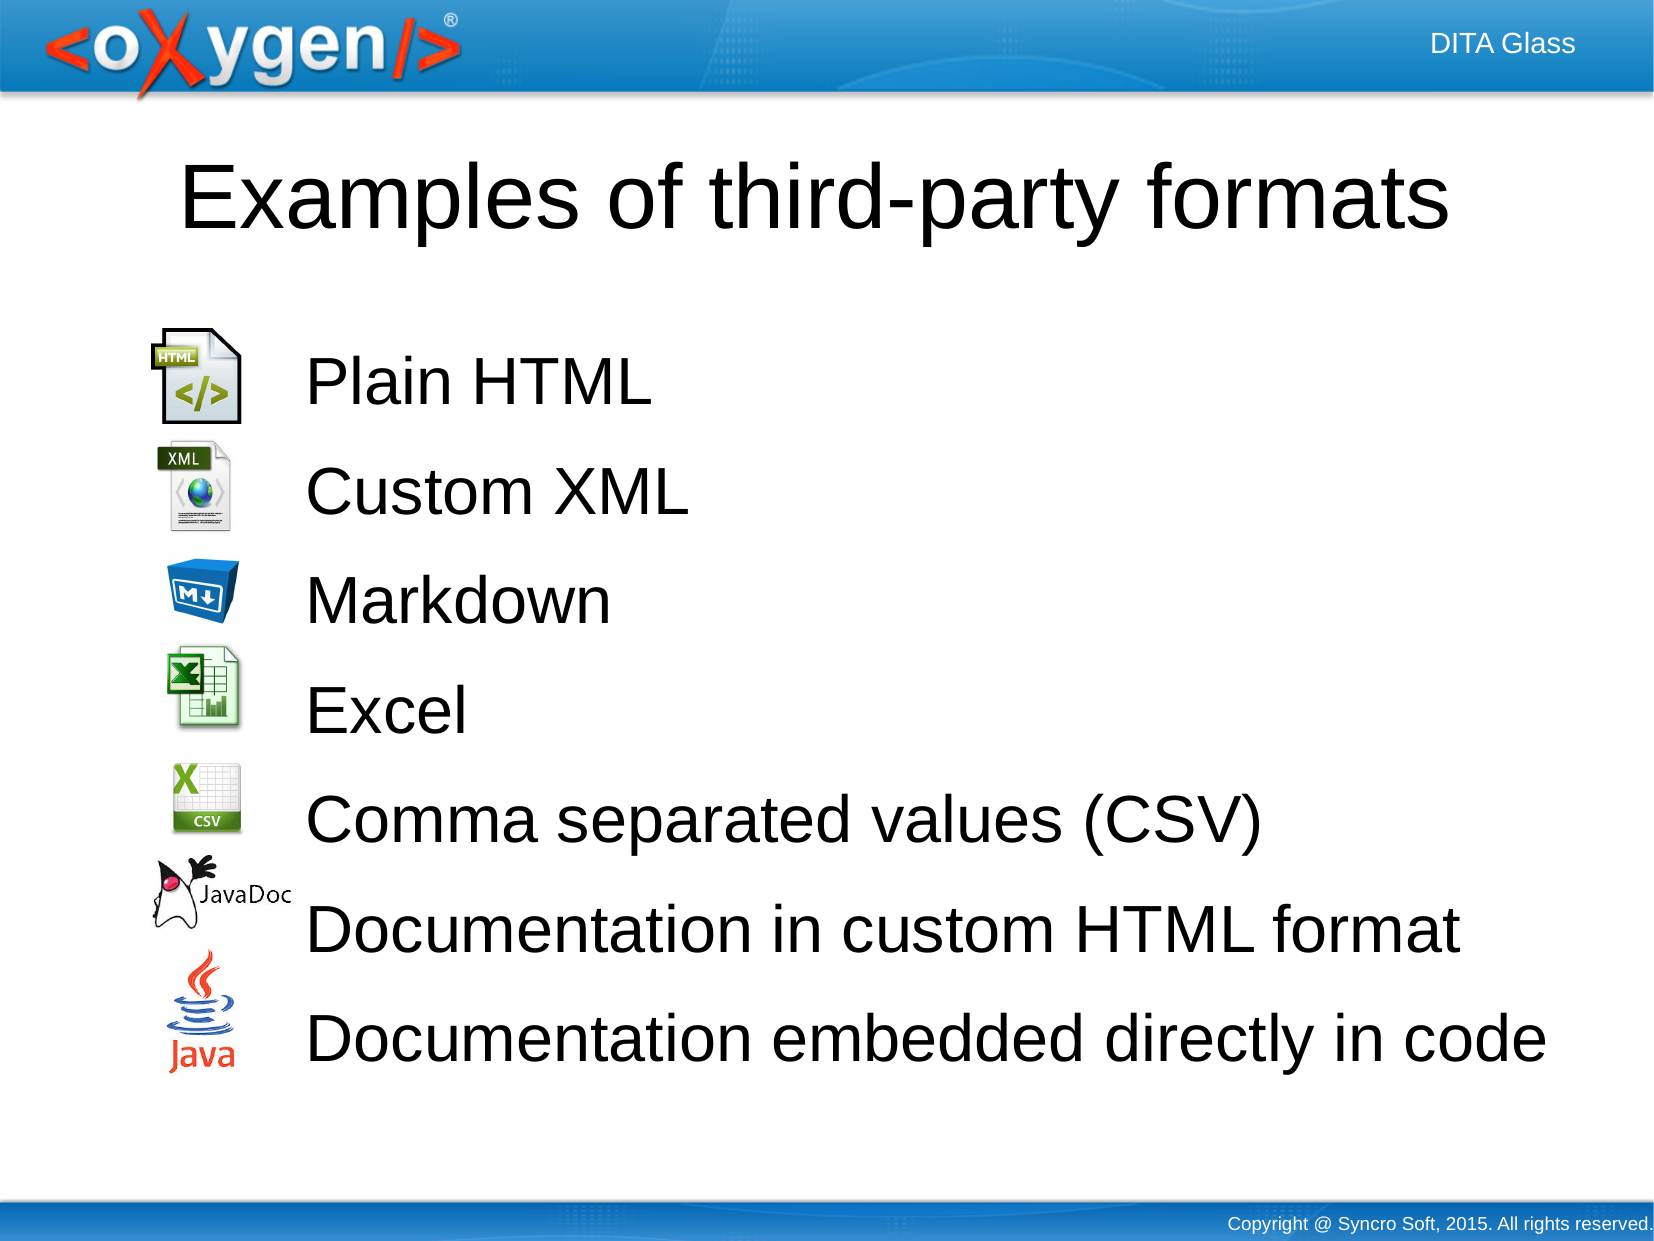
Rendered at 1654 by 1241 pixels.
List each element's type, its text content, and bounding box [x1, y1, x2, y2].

picture [151, 327, 252, 424]
picture [140, 852, 302, 933]
list Plain HTML Custom XML Markdown Excel Comma separated values (CSV) Documentation in custom HTML format Documentation embedded directly in code [287, 338, 1654, 1189]
picture [152, 438, 235, 534]
title Examples of third-party formats [82, 87, 1550, 295]
picture [165, 558, 241, 625]
picture [0, 0, 1654, 109]
picture [165, 642, 248, 733]
picture [135, 945, 276, 1083]
picture [0, 1195, 1654, 1241]
picture [167, 758, 246, 838]
